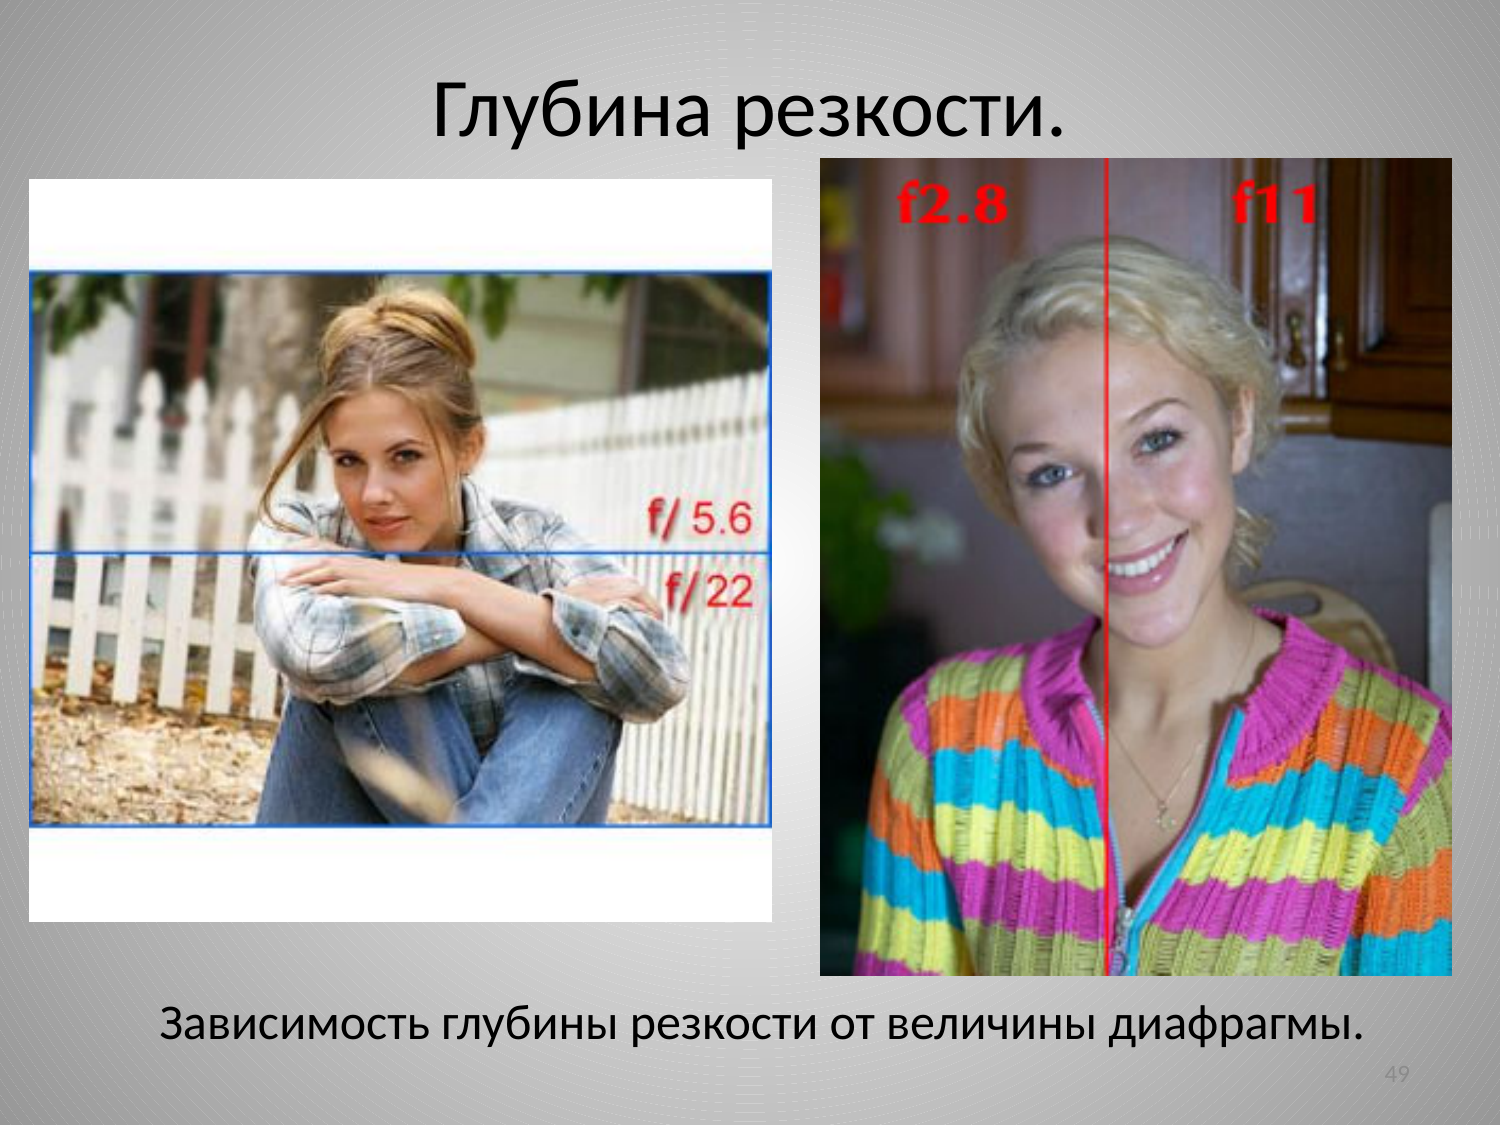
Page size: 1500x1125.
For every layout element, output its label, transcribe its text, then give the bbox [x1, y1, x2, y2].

slide_number 49 [1074, 1057, 1425, 1103]
text_box Зависимость глубины резкости от величины диафрагмы. [49, 981, 1475, 1057]
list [820, 158, 1452, 977]
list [29, 179, 773, 923]
title Глубина резкости. [75, 45, 1425, 161]
